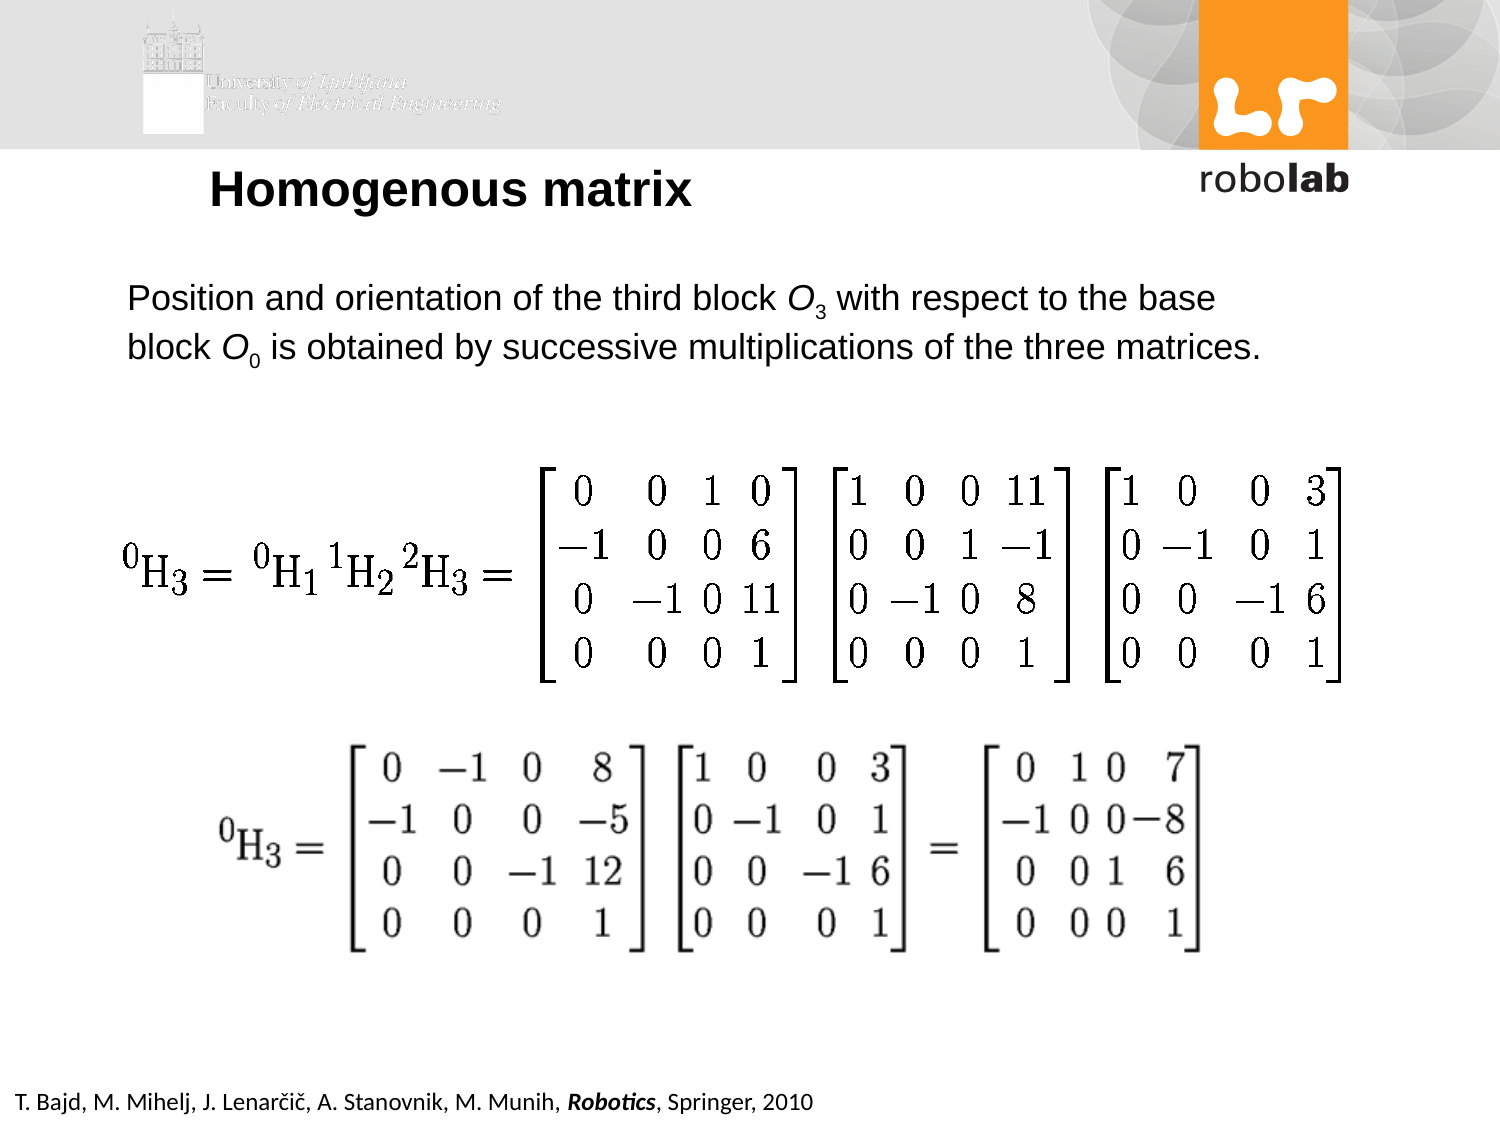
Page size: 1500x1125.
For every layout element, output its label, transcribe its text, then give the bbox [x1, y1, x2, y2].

text_box Homogenous matrix [194, 148, 1062, 224]
picture [143, 10, 501, 134]
picture [206, 727, 1231, 985]
list Position and orientation of the third block O3 with respect to the base block O0 is obtained by successive multiplications of the three matrices. [112, 267, 1300, 419]
picture [998, 0, 1500, 196]
picture [123, 467, 1341, 683]
